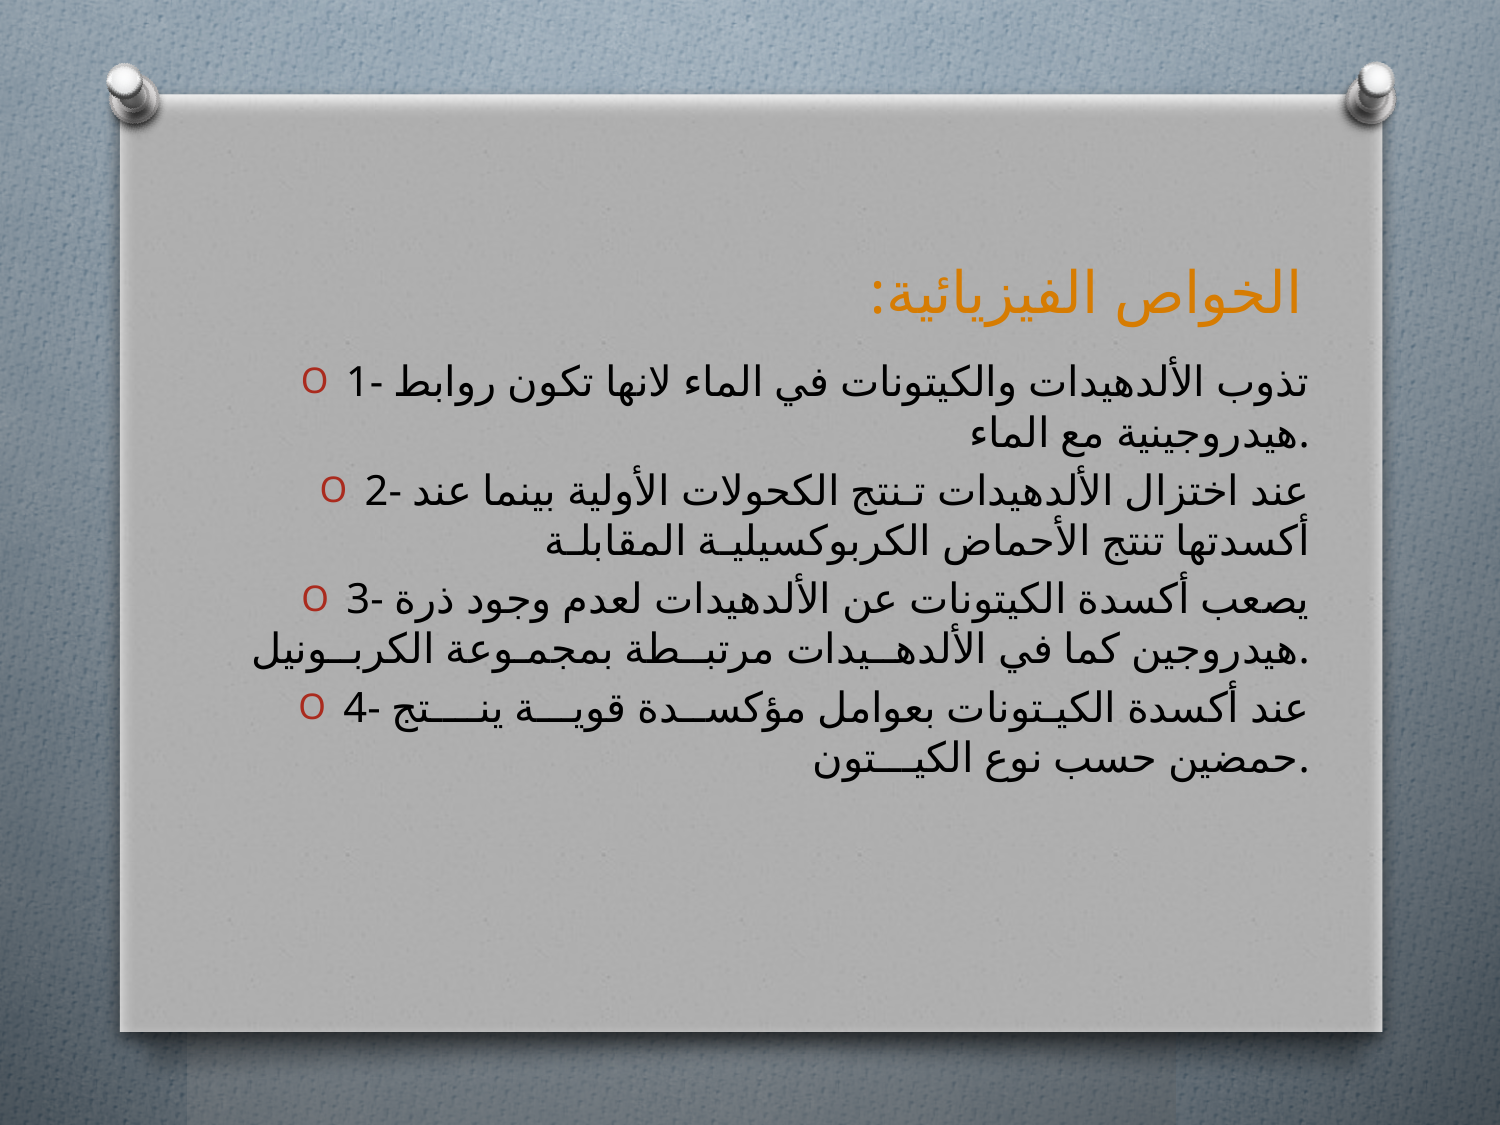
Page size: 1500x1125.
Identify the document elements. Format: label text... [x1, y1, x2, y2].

title الخواص الفيزيائية: [174, 212, 1318, 369]
picture [1317, 35, 1439, 156]
picture [75, 29, 198, 153]
list 1- تذوب الألدهيدات والكيتونات في الماء لانها تكون روابط هيدروجينية مع الماء. 2- عند اختزال الألدهيدات تـنتج الكحولات الأولية بينما عند أكسدتها تنتج الأحماض الكربوكسيليـة المقابلـة 3- يصعب أكسدة الكيتونات عن الألدهيدات لعدم وجود ذرة هيدروجين كما في الألدهــيدات مرتبــطة بمجمـوعة الكربــونيل. 4- عند أكسدة الكيـتونات بعوامل مؤكســدة قويـــة ينــــتج حمضين حسب نوع الكيـــتون. [187, 347, 1325, 939]
